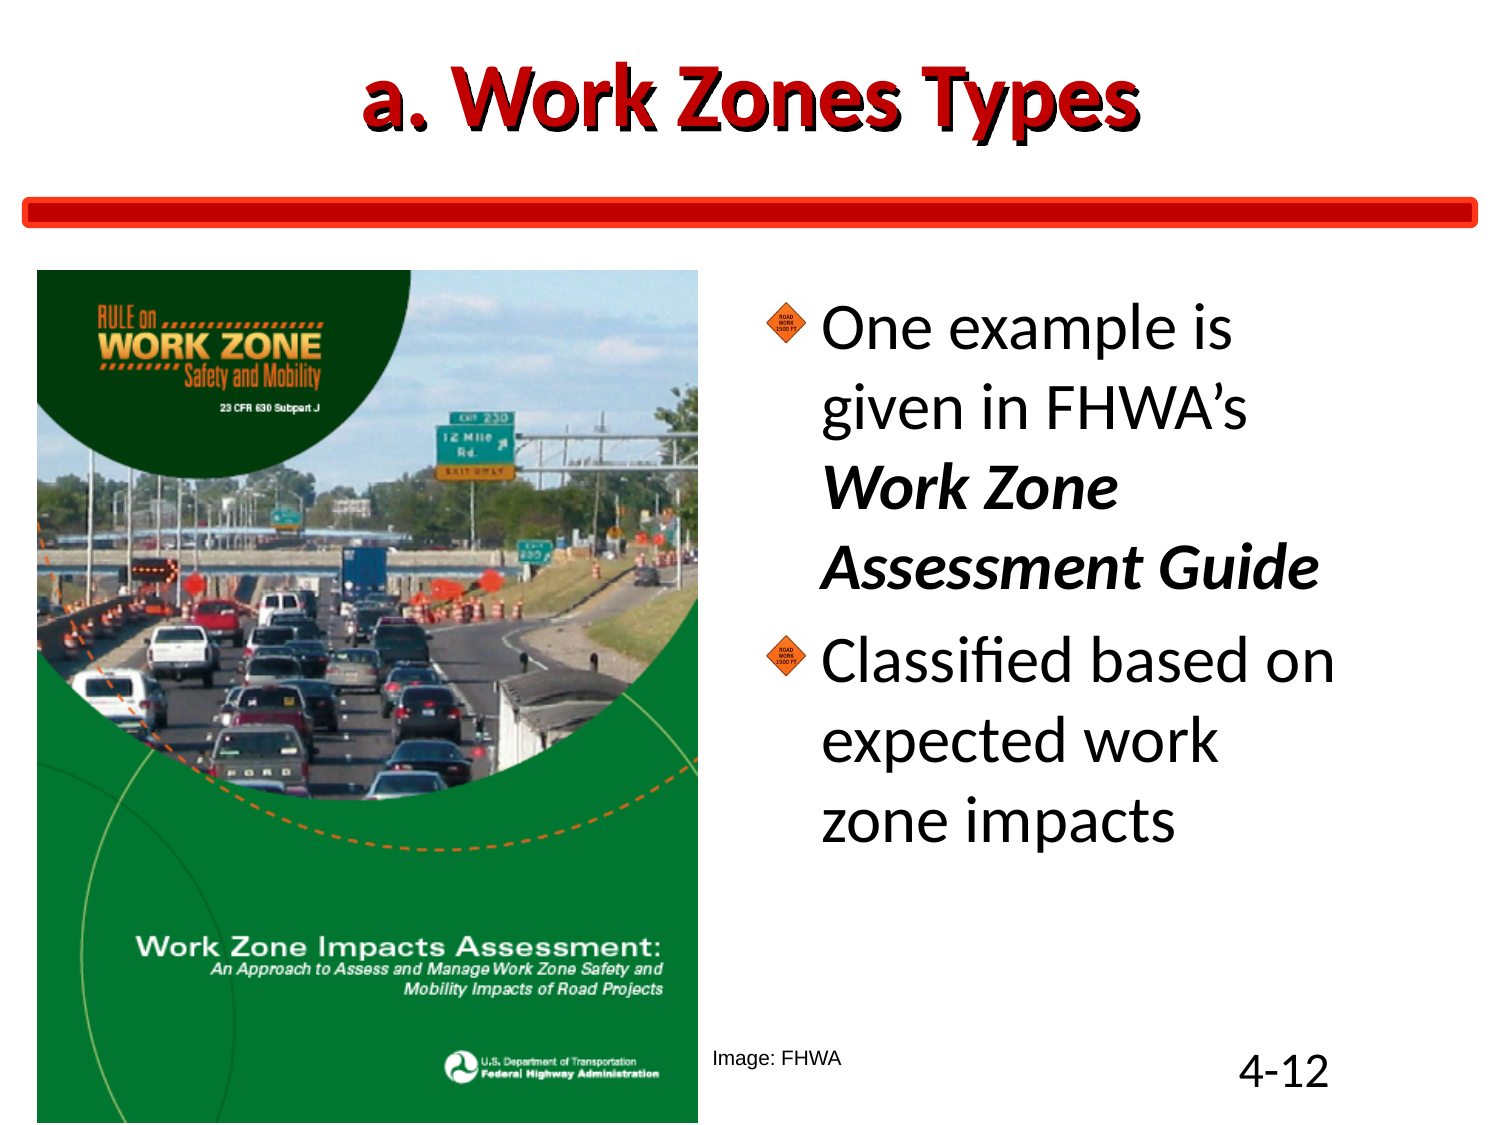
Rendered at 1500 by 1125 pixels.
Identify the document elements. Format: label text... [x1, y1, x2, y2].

picture [765, 301, 807, 344]
picture [765, 634, 807, 677]
list One example is given in FHWA’s Work Zone Assessment Guide Classified based on expected work zone impacts [749, 274, 1363, 1013]
title a. Work Zones Types [0, 0, 1500, 181]
picture [37, 269, 698, 1123]
text_box Image: FHWA [702, 1037, 927, 1078]
